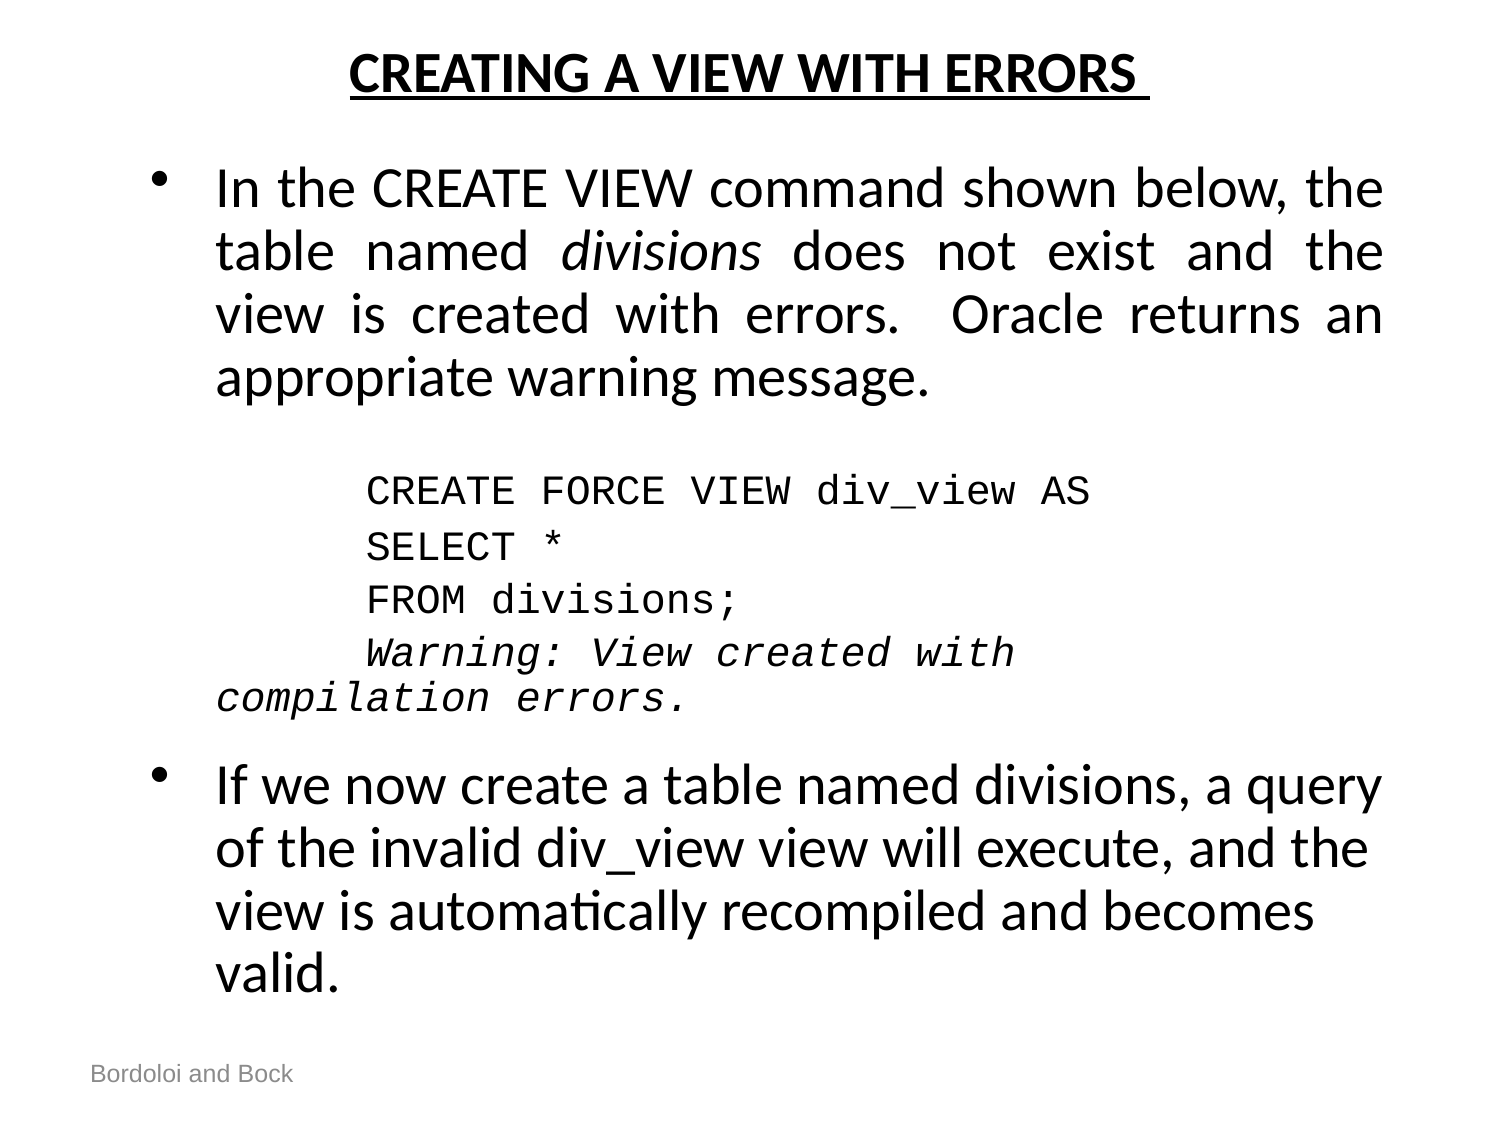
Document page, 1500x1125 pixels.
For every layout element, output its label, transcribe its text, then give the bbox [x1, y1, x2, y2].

slide_number Bordoloi and Bock [75, 1042, 425, 1103]
list In the CREATE VIEW command shown below, the table named divisions does not exist and the view is created with errors. Oracle returns an appropriate warning message. CREATE FORCE VIEW div_view AS SELECT * FROM divisions; Warning: View created with compilation errors. If we now create a table named divisions, a query of the invalid div_view view will execute, and the view is automatically recompiled and becomes valid. [50, 149, 1400, 1038]
title CREATING A VIEW WITH ERRORS [112, 0, 1388, 138]
